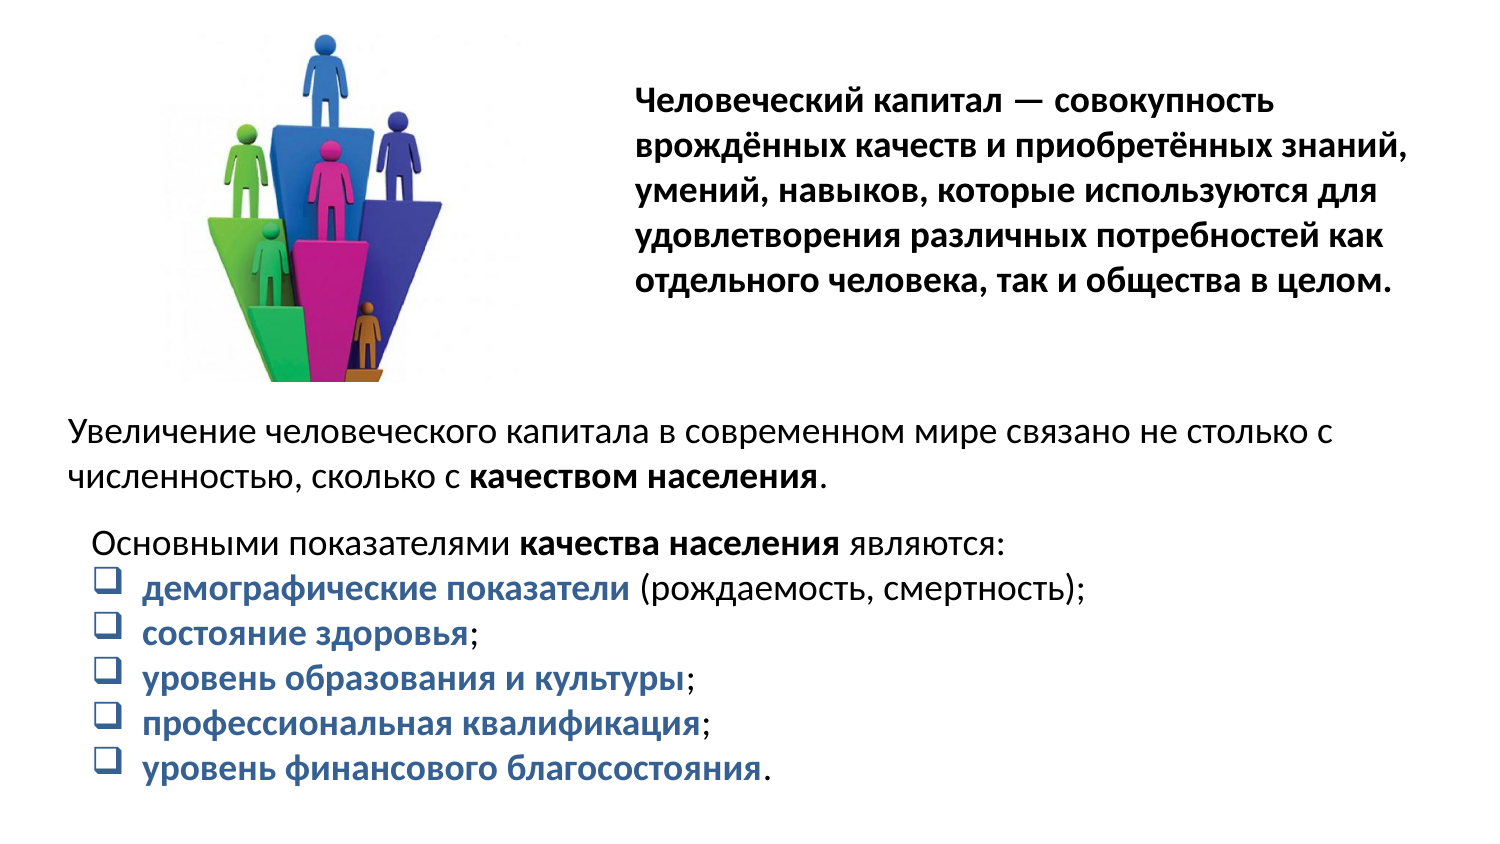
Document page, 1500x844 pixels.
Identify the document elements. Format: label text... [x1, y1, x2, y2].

picture [159, 31, 526, 382]
text_box Увеличение человеческого капитала в современном мире связано не столько с численностью, сколько с качеством населения. [53, 398, 1447, 503]
text_box Человеческий капитал — совокупность врождённых качеств и приобретённых знаний, умений, навыков, которые используются для удовлетворения различных потребностей как отдельного человека, так и общества в целом. [620, 67, 1444, 308]
text_box Основными показателями качества населения являются: демографические показатели (рождаемость, смертность); состояние здоровья; уровень образования и культуры; профессиональная квалификация; уровень финансового благосостояния. [76, 510, 1258, 841]
